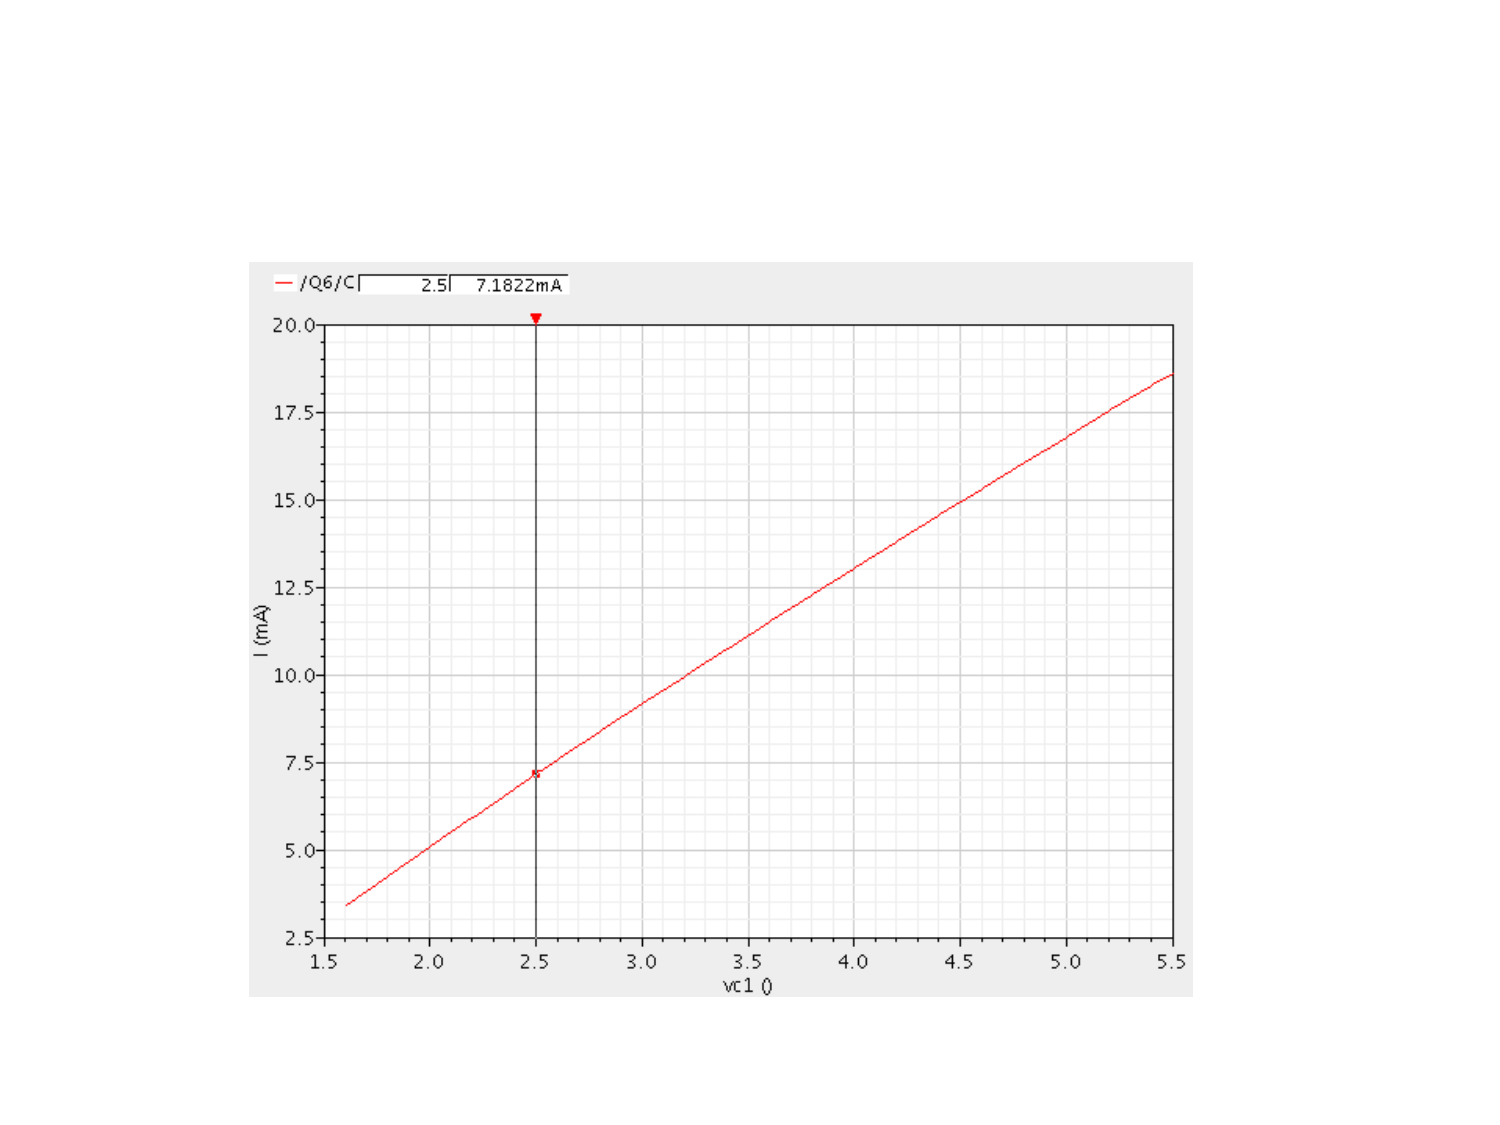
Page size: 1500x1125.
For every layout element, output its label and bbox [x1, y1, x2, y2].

picture [249, 262, 1193, 998]
